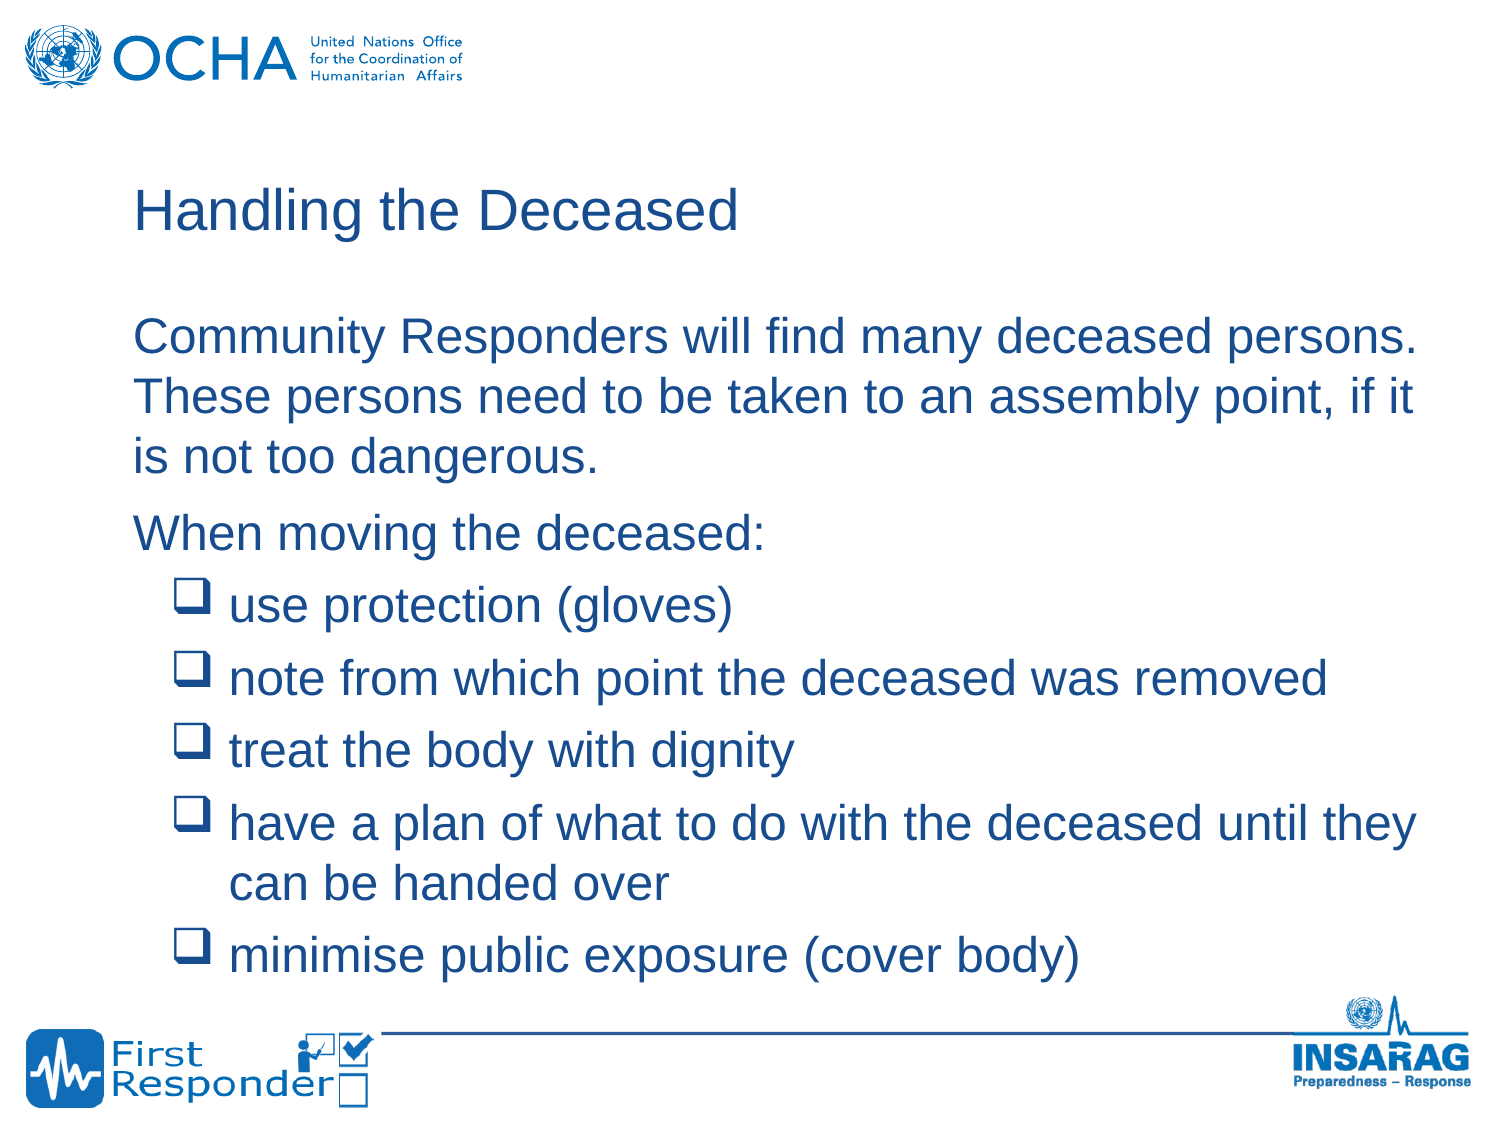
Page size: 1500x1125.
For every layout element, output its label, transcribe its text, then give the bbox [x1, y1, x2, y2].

picture [1287, 995, 1471, 1094]
picture [24, 1024, 375, 1113]
text_box Handling the Deceased [112, 147, 756, 250]
list Community Responders will find many deceased persons. These persons need to be taken to an assembly point, if it is not too dangerous. When moving the deceased: use protection (gloves) note from which point the deceased was removed treat the body with dignity have a plan of what to do with the deceased until they can be handed over minimise public exposure (cover body) [118, 295, 1444, 1038]
